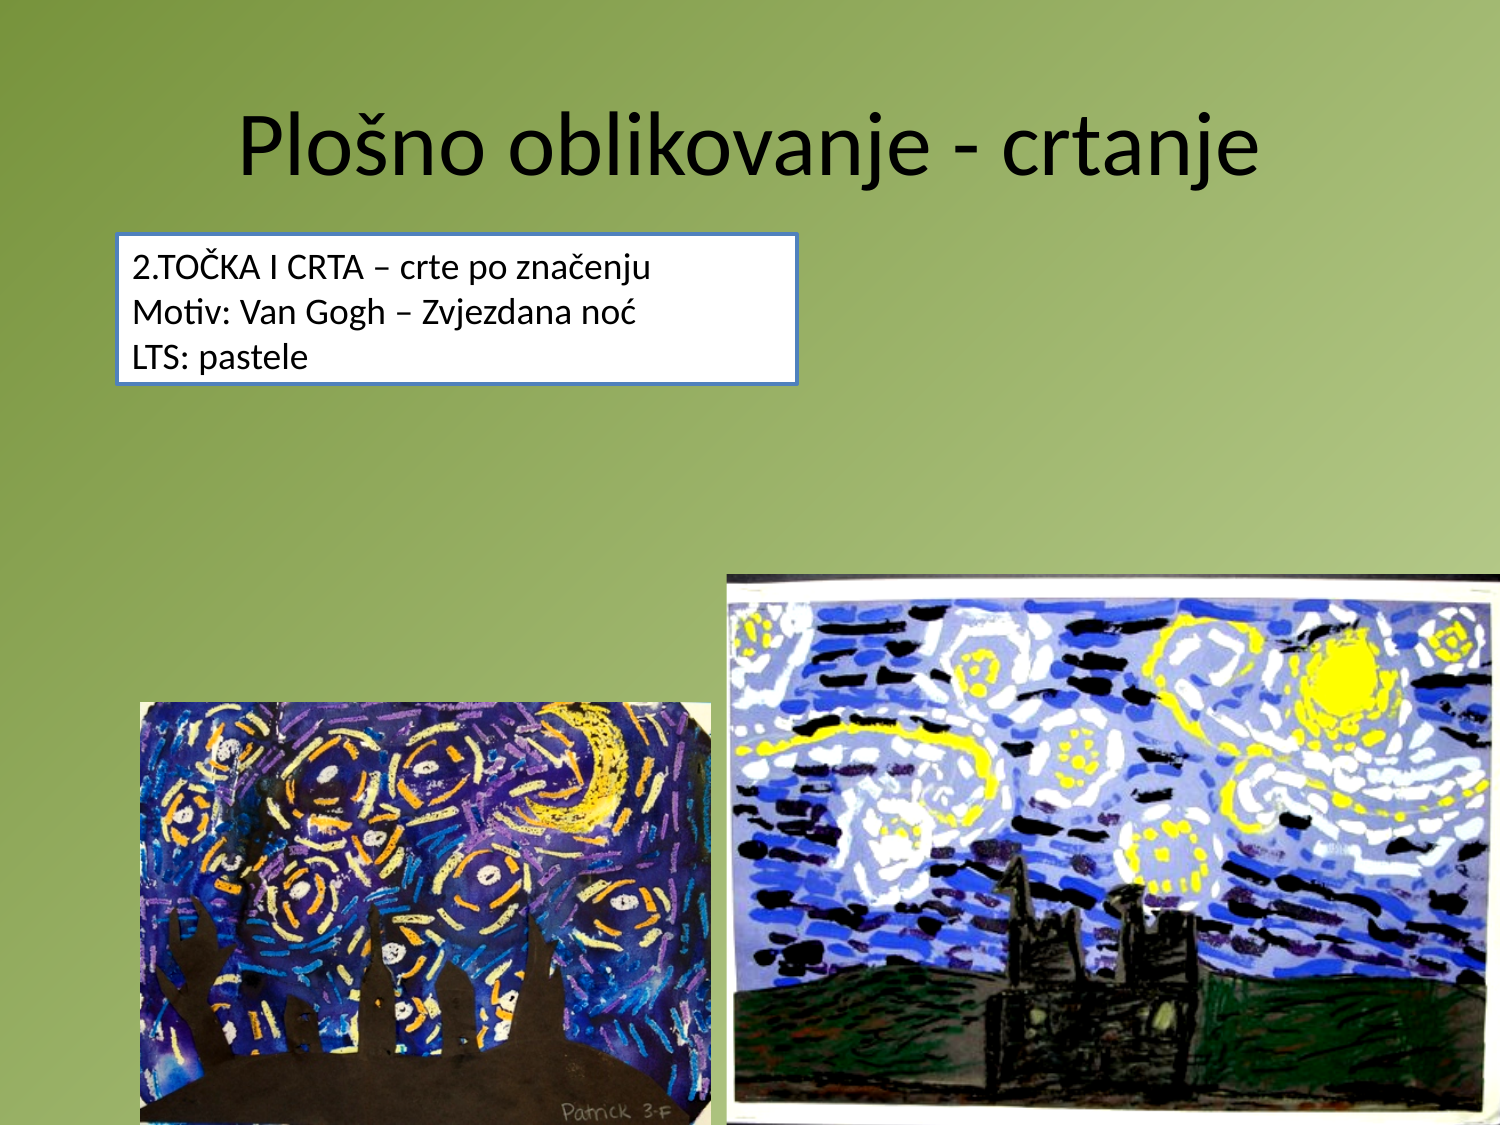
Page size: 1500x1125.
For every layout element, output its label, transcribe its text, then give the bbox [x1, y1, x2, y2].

picture [140, 702, 712, 1125]
title Plošno oblikovanje - crtanje [74, 44, 1426, 233]
picture [726, 573, 1500, 1125]
text_box 2.TOČKA I CRTA – crte po značenju Motiv: Van Gogh – Zvjezdana noć LTS: pastele [115, 232, 799, 386]
